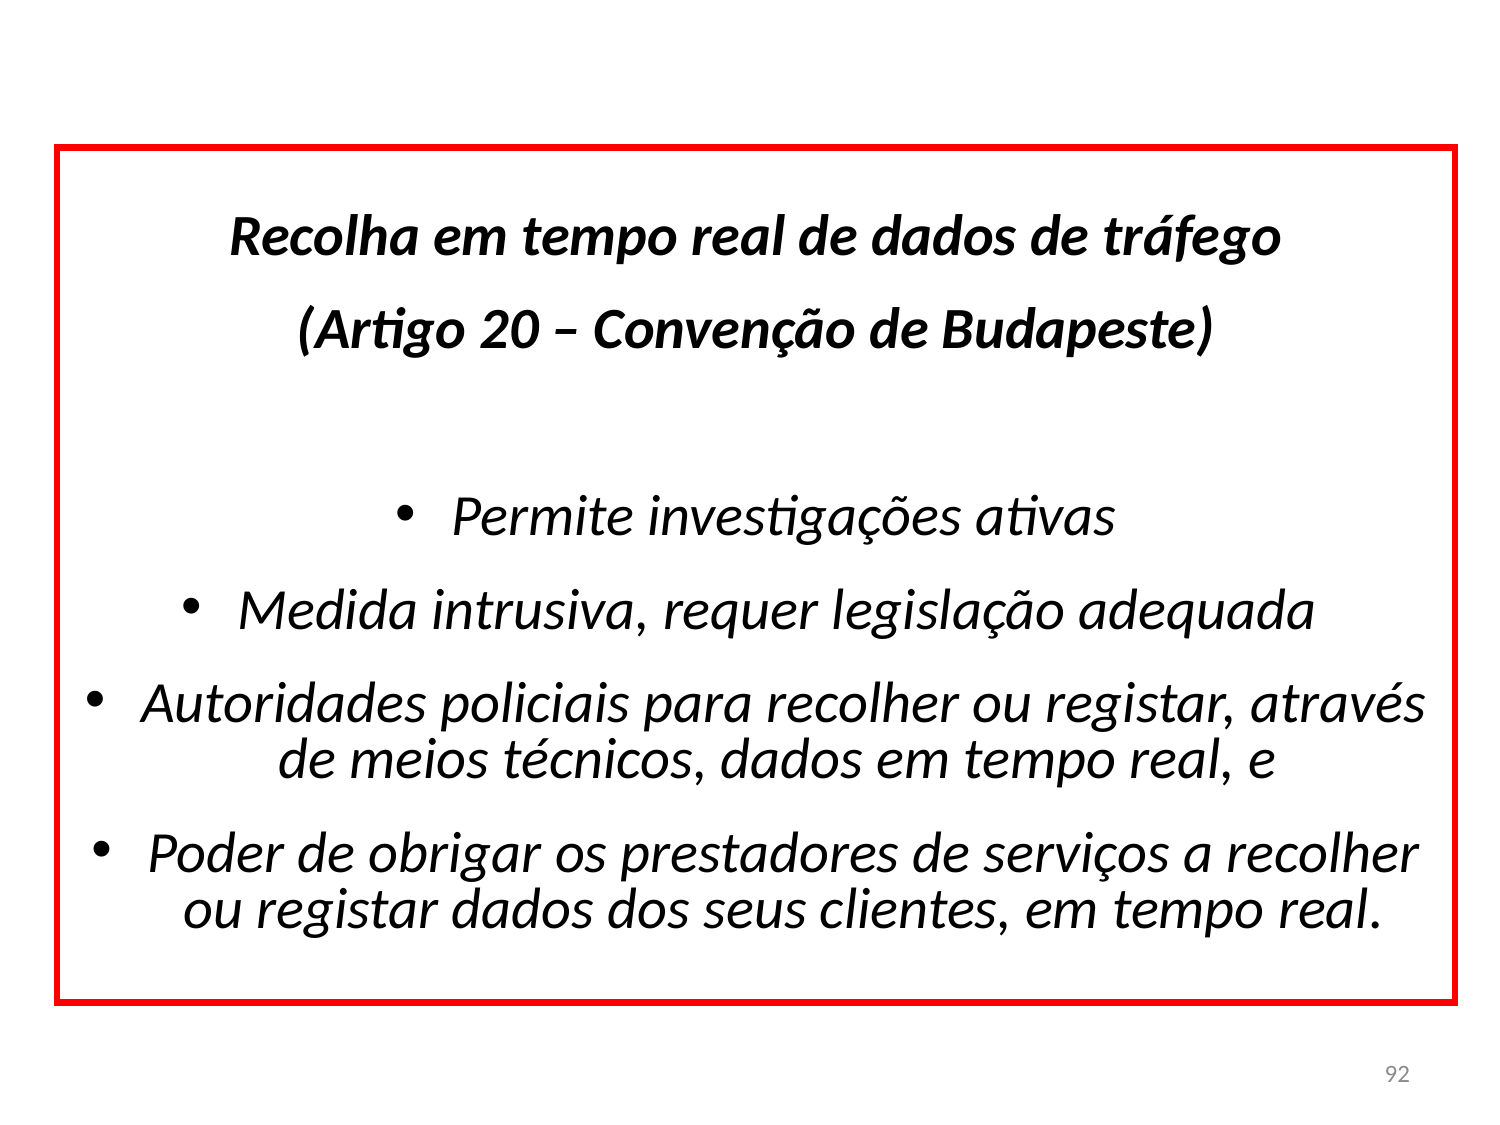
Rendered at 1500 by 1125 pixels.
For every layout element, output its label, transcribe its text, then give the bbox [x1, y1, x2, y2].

text_box Recolha em tempo real de dados de tráfego (Artigo 20 – Convenção de Budapeste) Permite investigações ativas Medida intrusiva, requer legislação adequada Autoridades policiais para recolher ou registar, através de meios técnicos, dados em tempo real, e Poder de obrigar os prestadores de serviços a recolher ou registar dados dos seus clientes, em tempo real. [57, 147, 1455, 1003]
slide_number 92 [1074, 1042, 1425, 1103]
